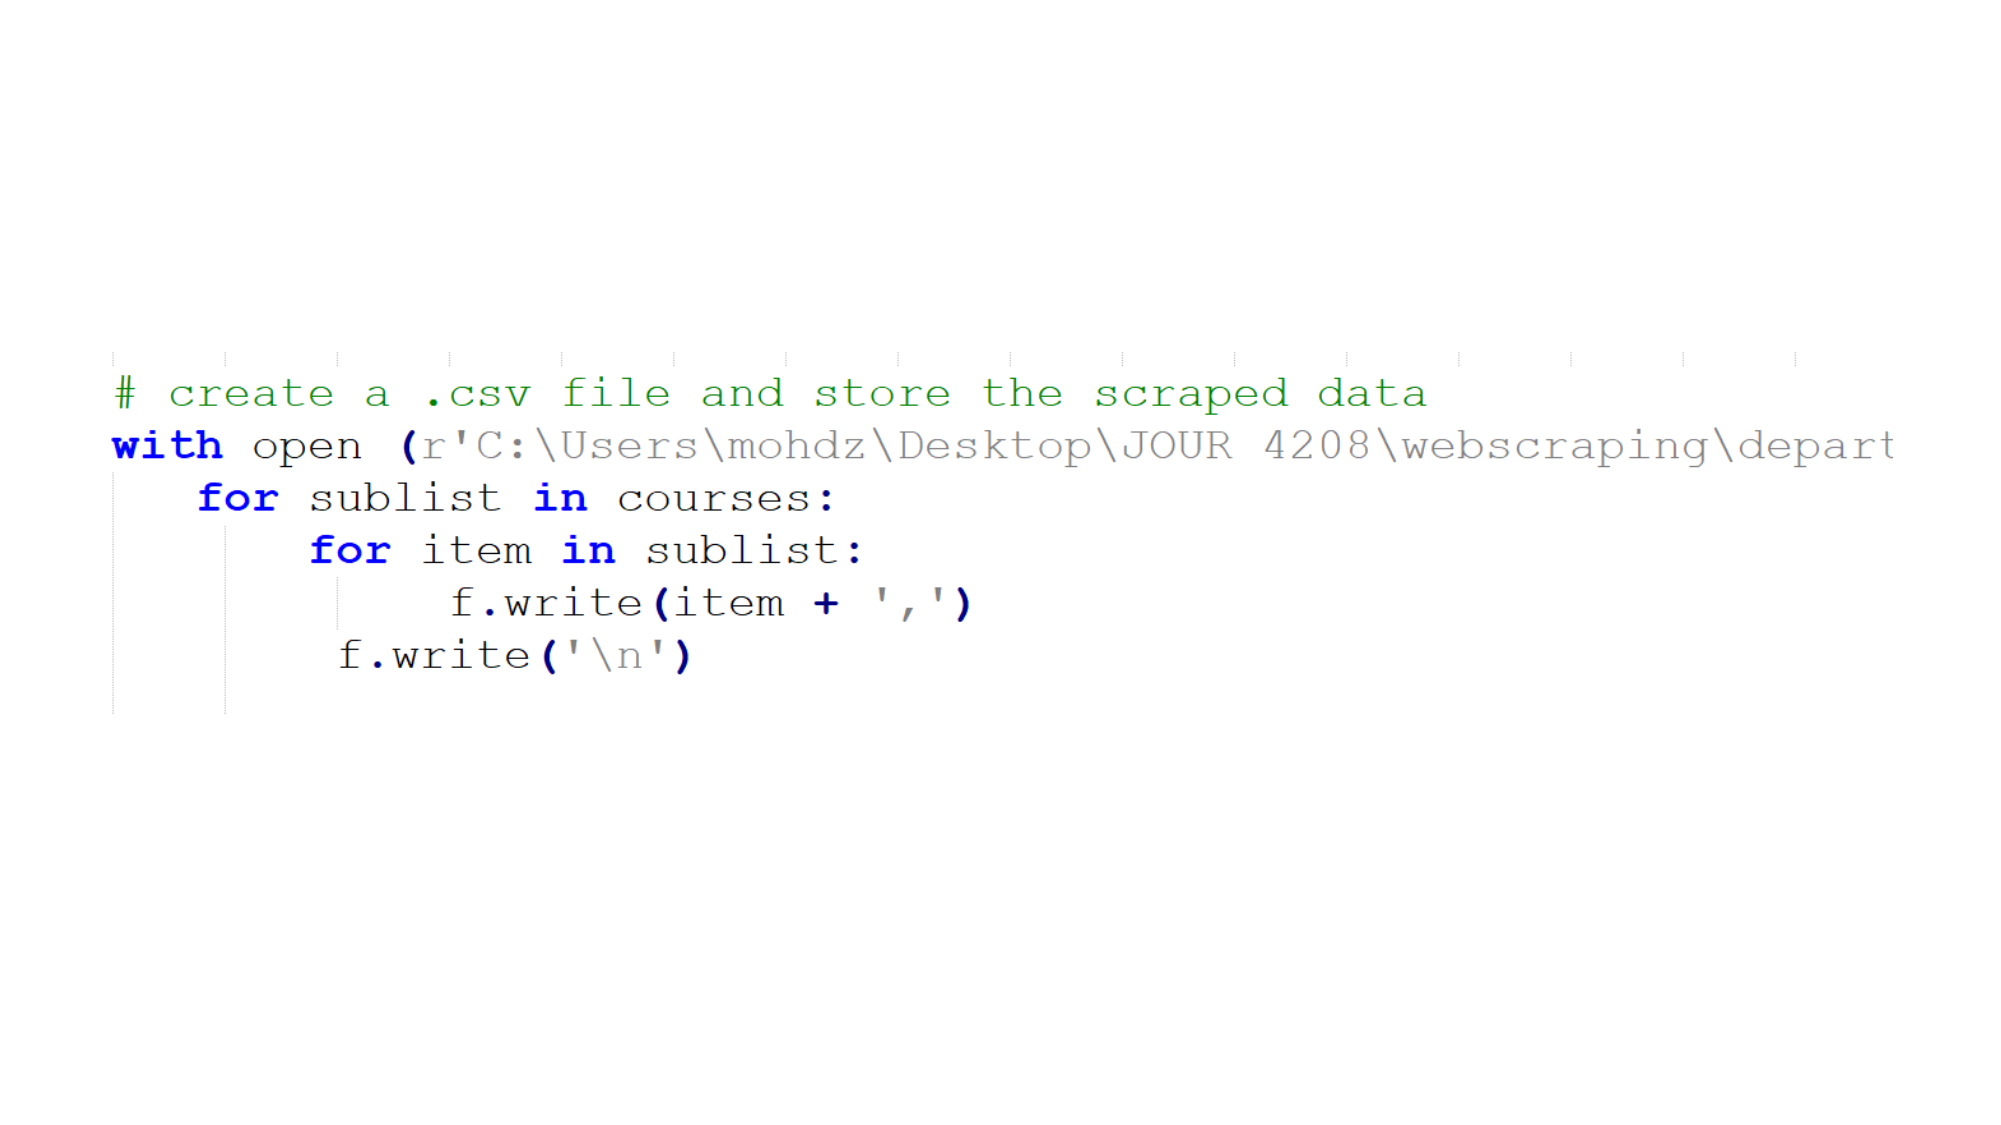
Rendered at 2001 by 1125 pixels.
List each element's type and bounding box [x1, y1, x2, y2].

picture [96, 351, 1893, 714]
